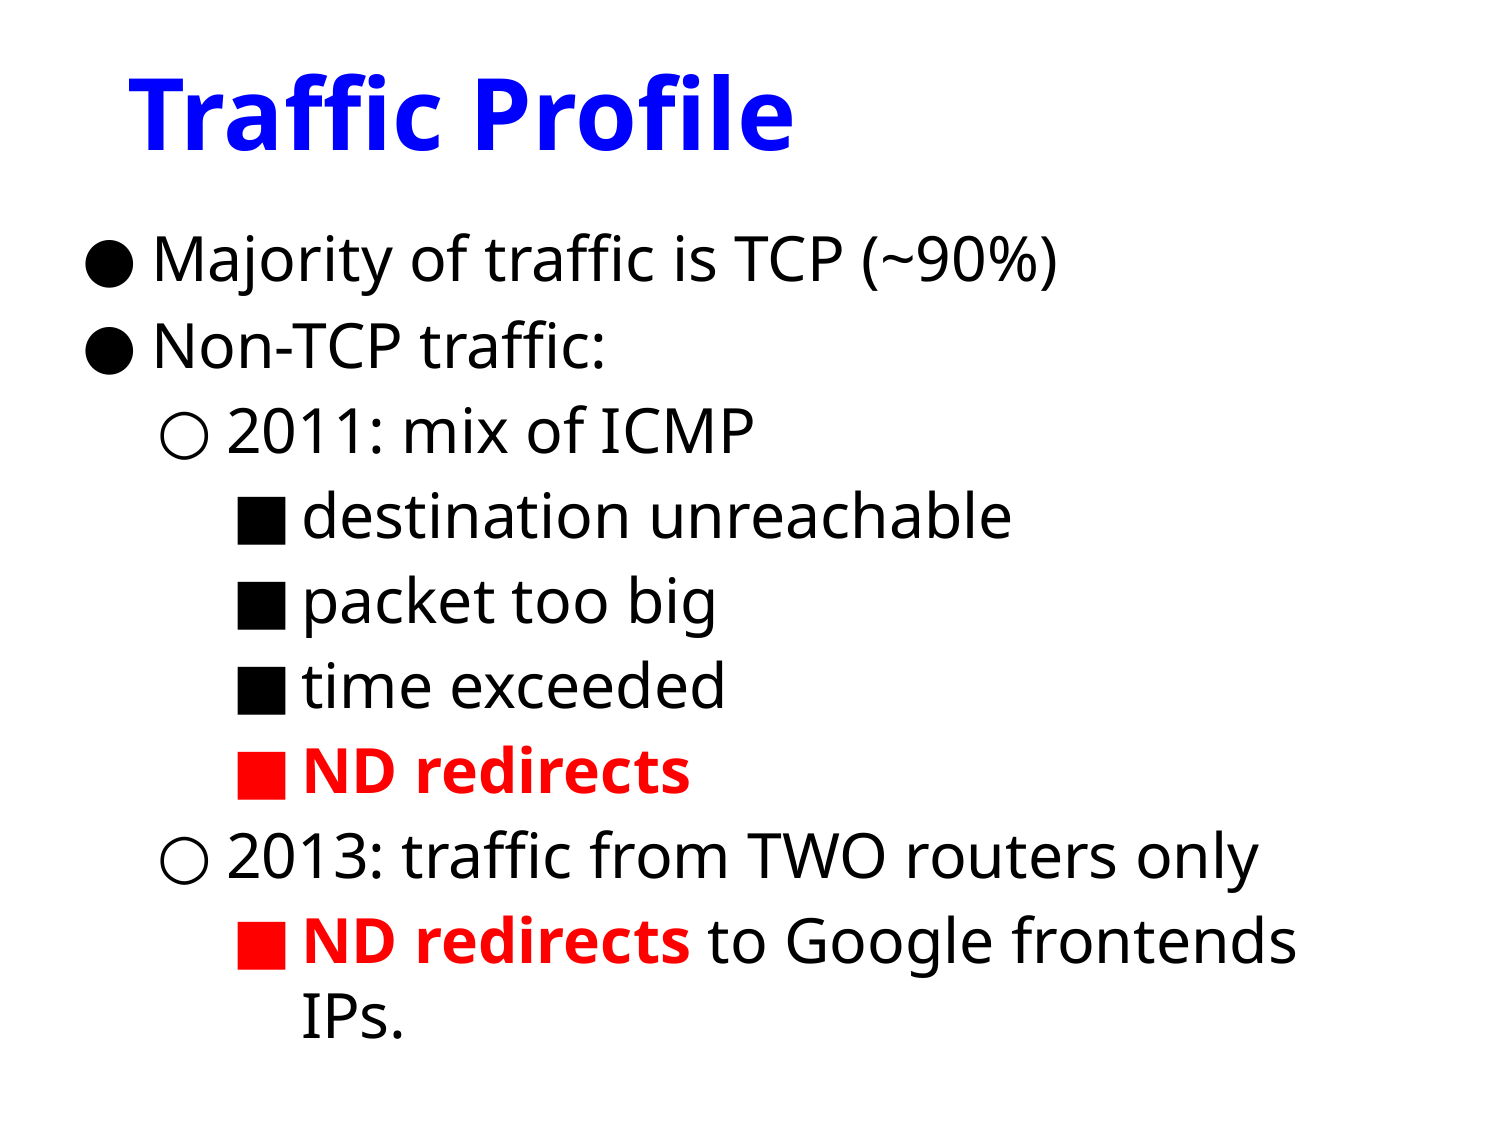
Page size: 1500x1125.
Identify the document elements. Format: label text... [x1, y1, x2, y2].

list Majority of traffic is TCP (~90%) Non-TCP traffic: 2011: mix of ICMP destination unreachable packet too big time exceeded ND redirects 2013: traffic from TWO routers only ND redirects to Google frontends IPs. [60, 203, 1411, 1021]
title Traffic Profile [75, 45, 1425, 186]
